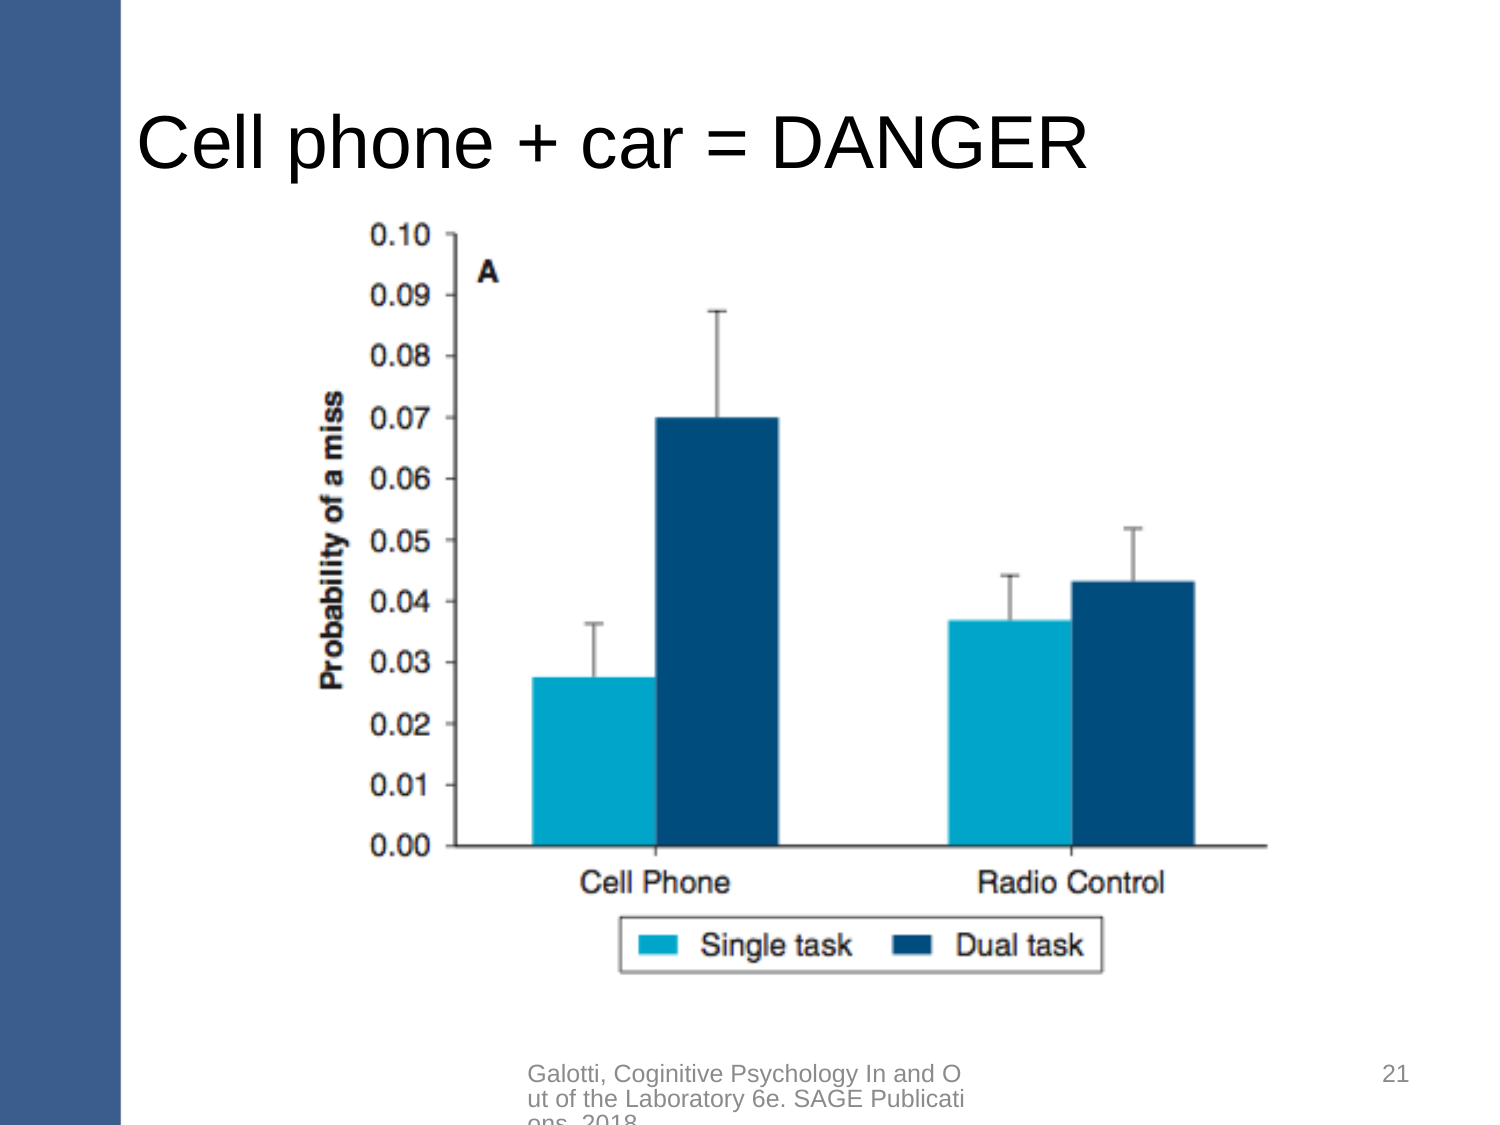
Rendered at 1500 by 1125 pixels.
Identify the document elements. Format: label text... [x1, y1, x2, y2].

picture [0, 0, 1500, 1125]
slide_number 21 [1074, 1042, 1425, 1103]
footer Galotti, Coginitive Psychology In and Out of the Laboratory 6e. SAGE Publications, 2018. [512, 1042, 988, 1103]
title Cell phone + car = DANGER [121, 45, 1472, 233]
